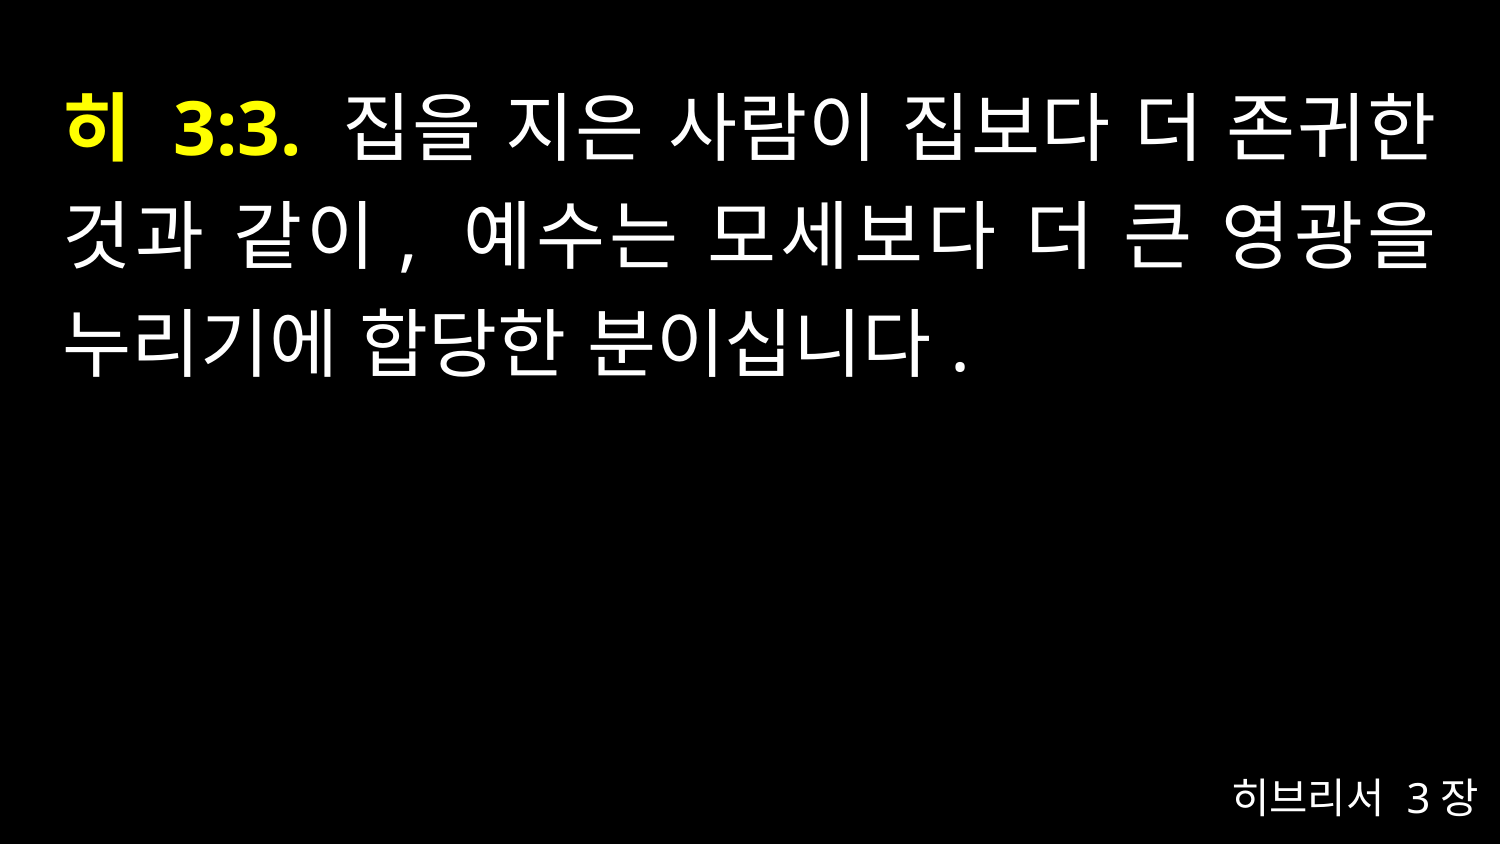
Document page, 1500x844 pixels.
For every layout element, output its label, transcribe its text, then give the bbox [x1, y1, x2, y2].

subtitle 히브리서 3장 [916, 770, 1500, 844]
title 히 3:3. 집을 지은 사람이 집보다 더 존귀한 것과 같이, 예수는 모세보다 더 큰 영광을 누리기에 합당한 분이십니다. [0, 0, 1500, 844]
